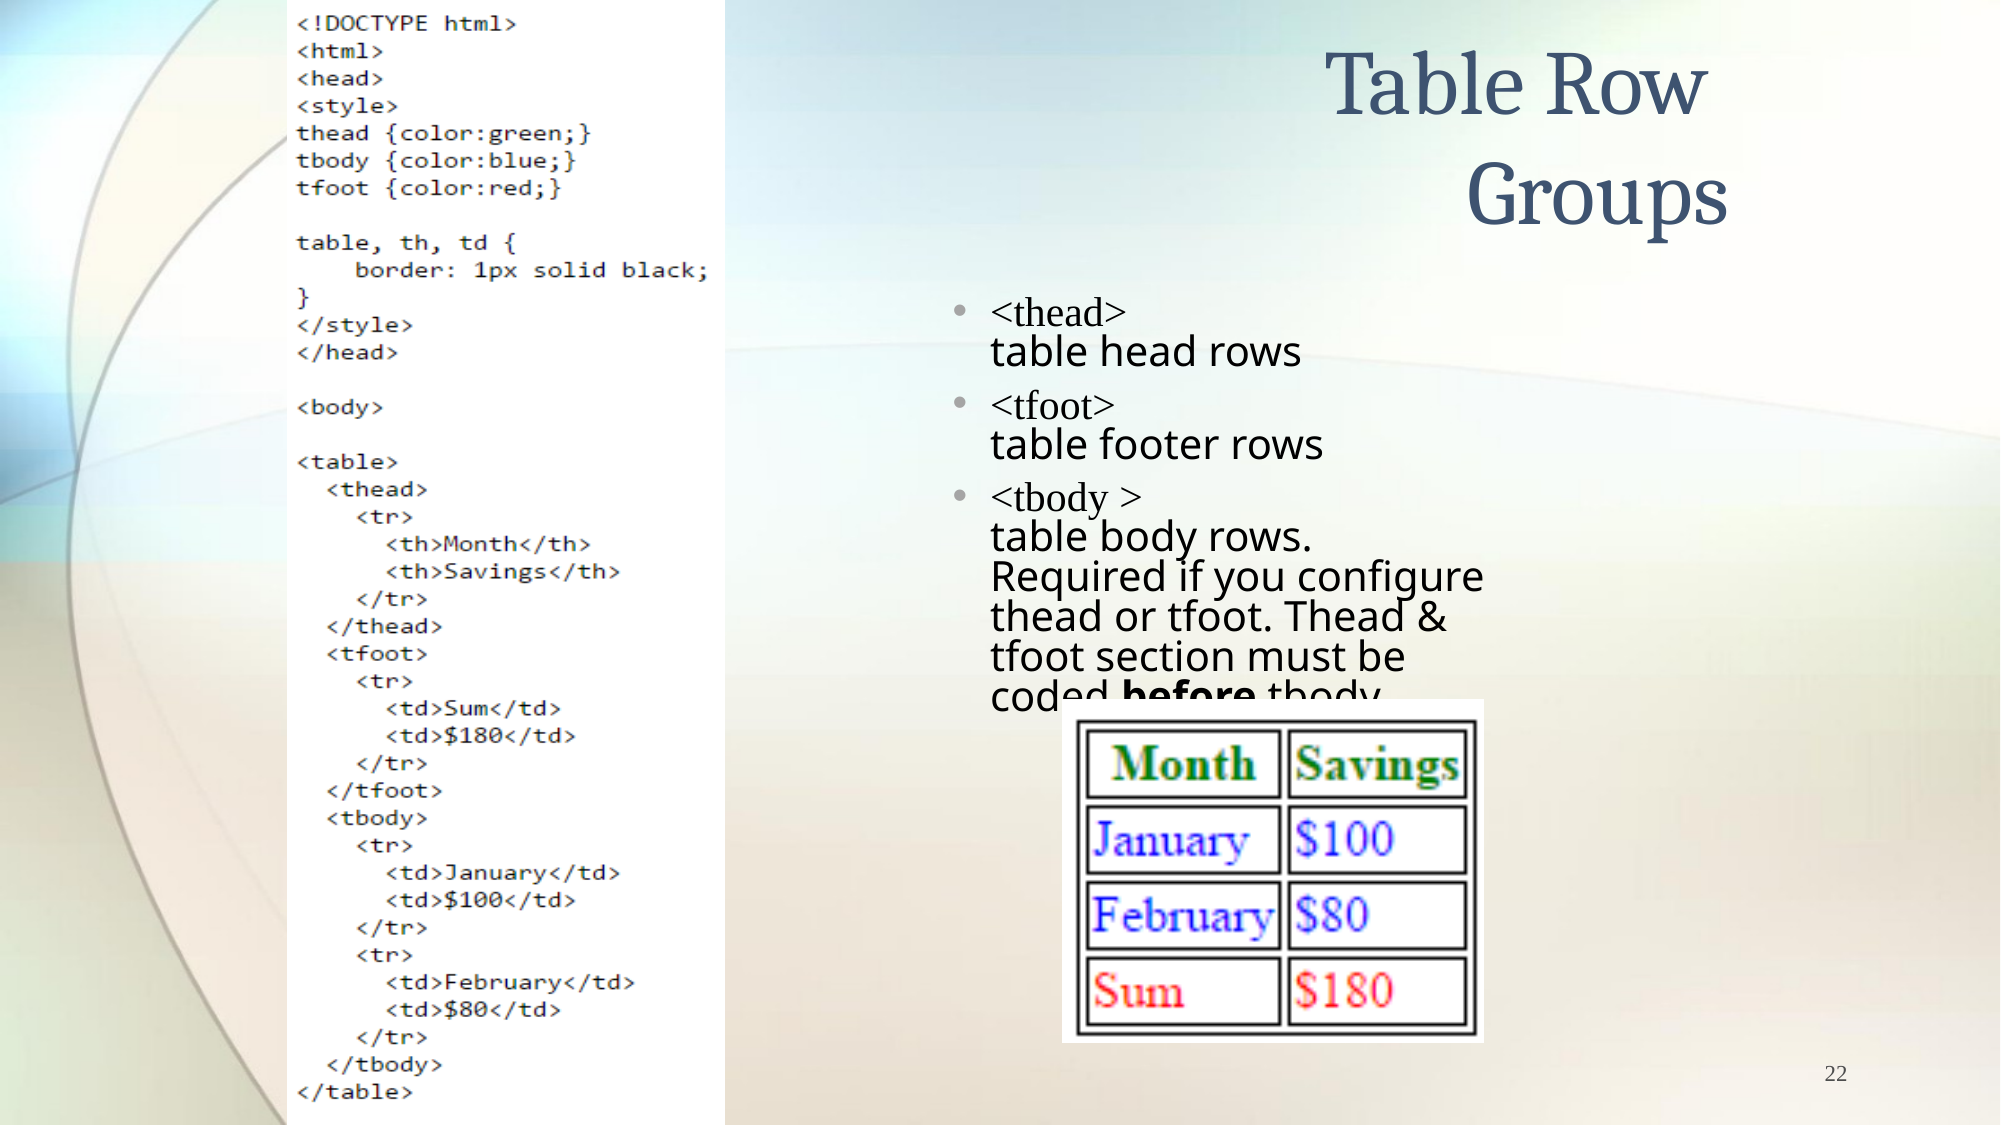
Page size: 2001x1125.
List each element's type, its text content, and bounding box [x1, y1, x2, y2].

title Table Row Groups [891, 6, 1745, 260]
slide_number 22 [1325, 1042, 1863, 1103]
picture [0, 0, 2001, 1125]
list <thead> table head rows <tfoot> table footer rows <tbody > table body rows. Required if you configure thead or tfoot. Thead & tfoot section must be coded before tbody [937, 287, 1515, 738]
